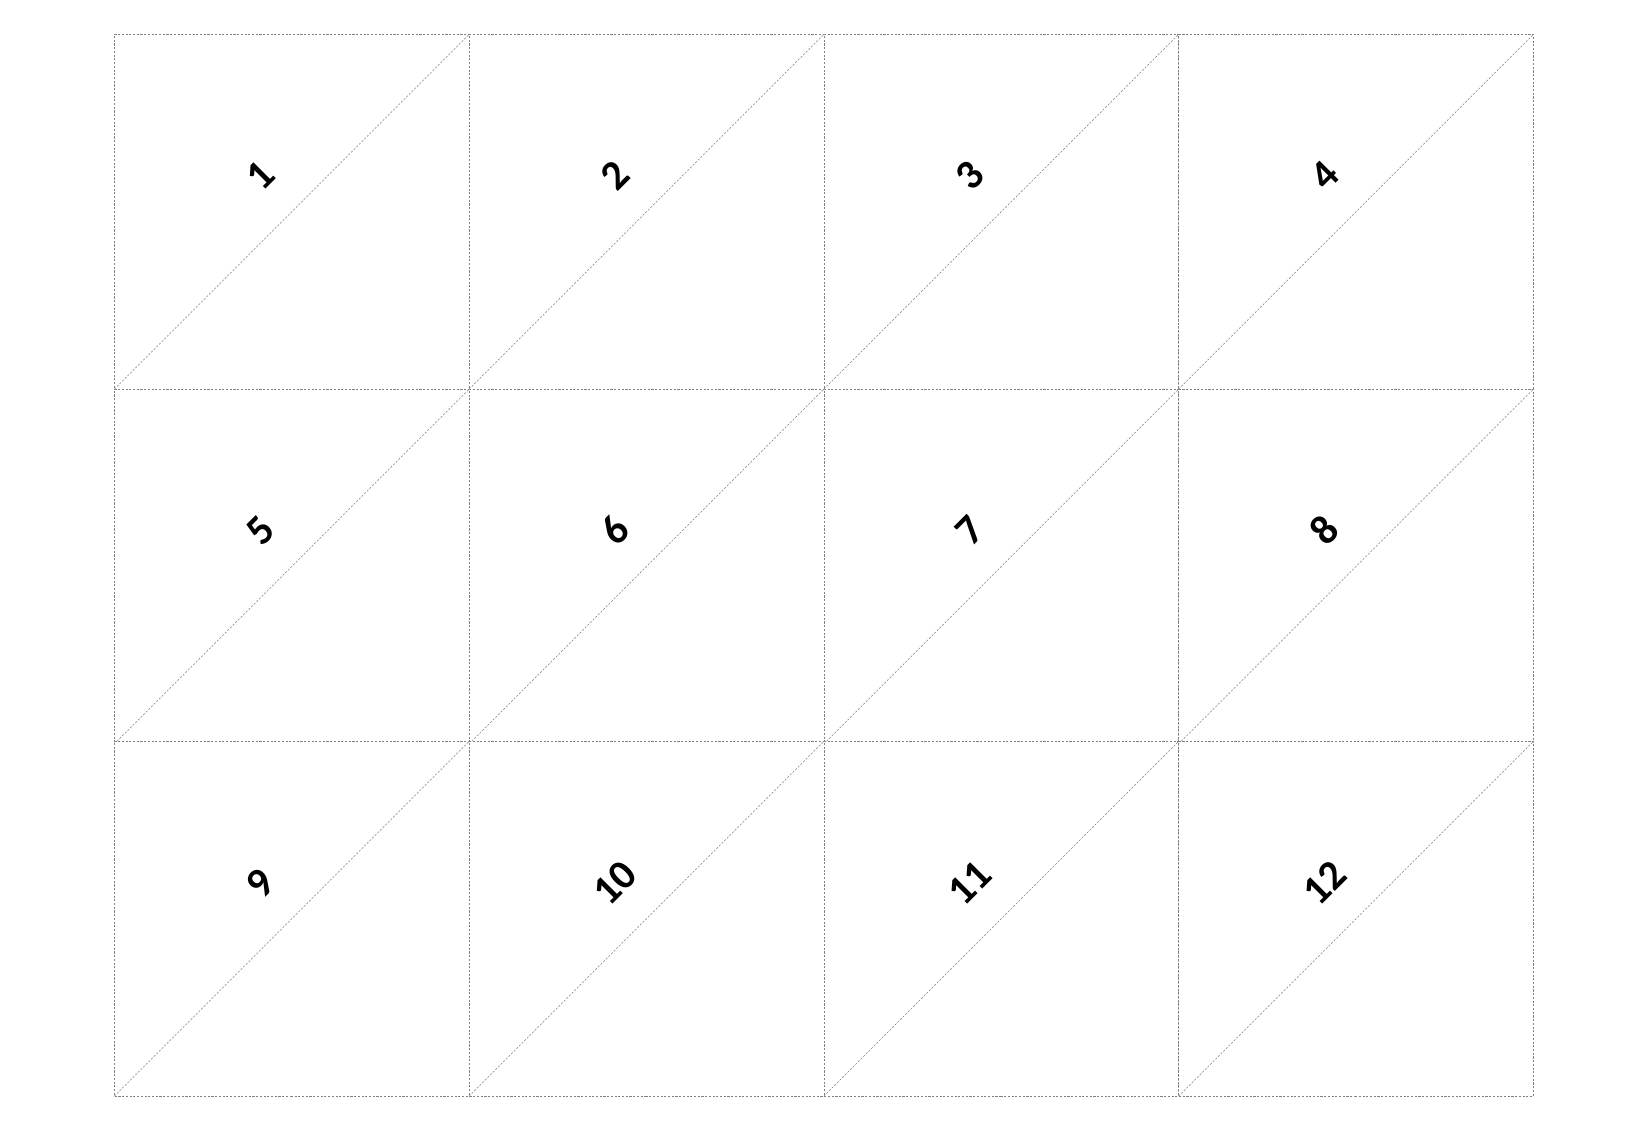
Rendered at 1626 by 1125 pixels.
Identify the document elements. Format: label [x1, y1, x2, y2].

text_box [114, 741, 466, 1097]
text_box [468, 388, 822, 739]
text_box [1178, 34, 1534, 388]
text_box [1178, 388, 1534, 740]
text_box [468, 34, 821, 387]
text_box [114, 388, 467, 740]
text_box [468, 741, 821, 1097]
text_box [114, 34, 466, 388]
text_box [823, 388, 1177, 739]
text_box [823, 741, 1176, 1097]
text_box [823, 34, 1176, 387]
text_box [1178, 741, 1534, 1097]
